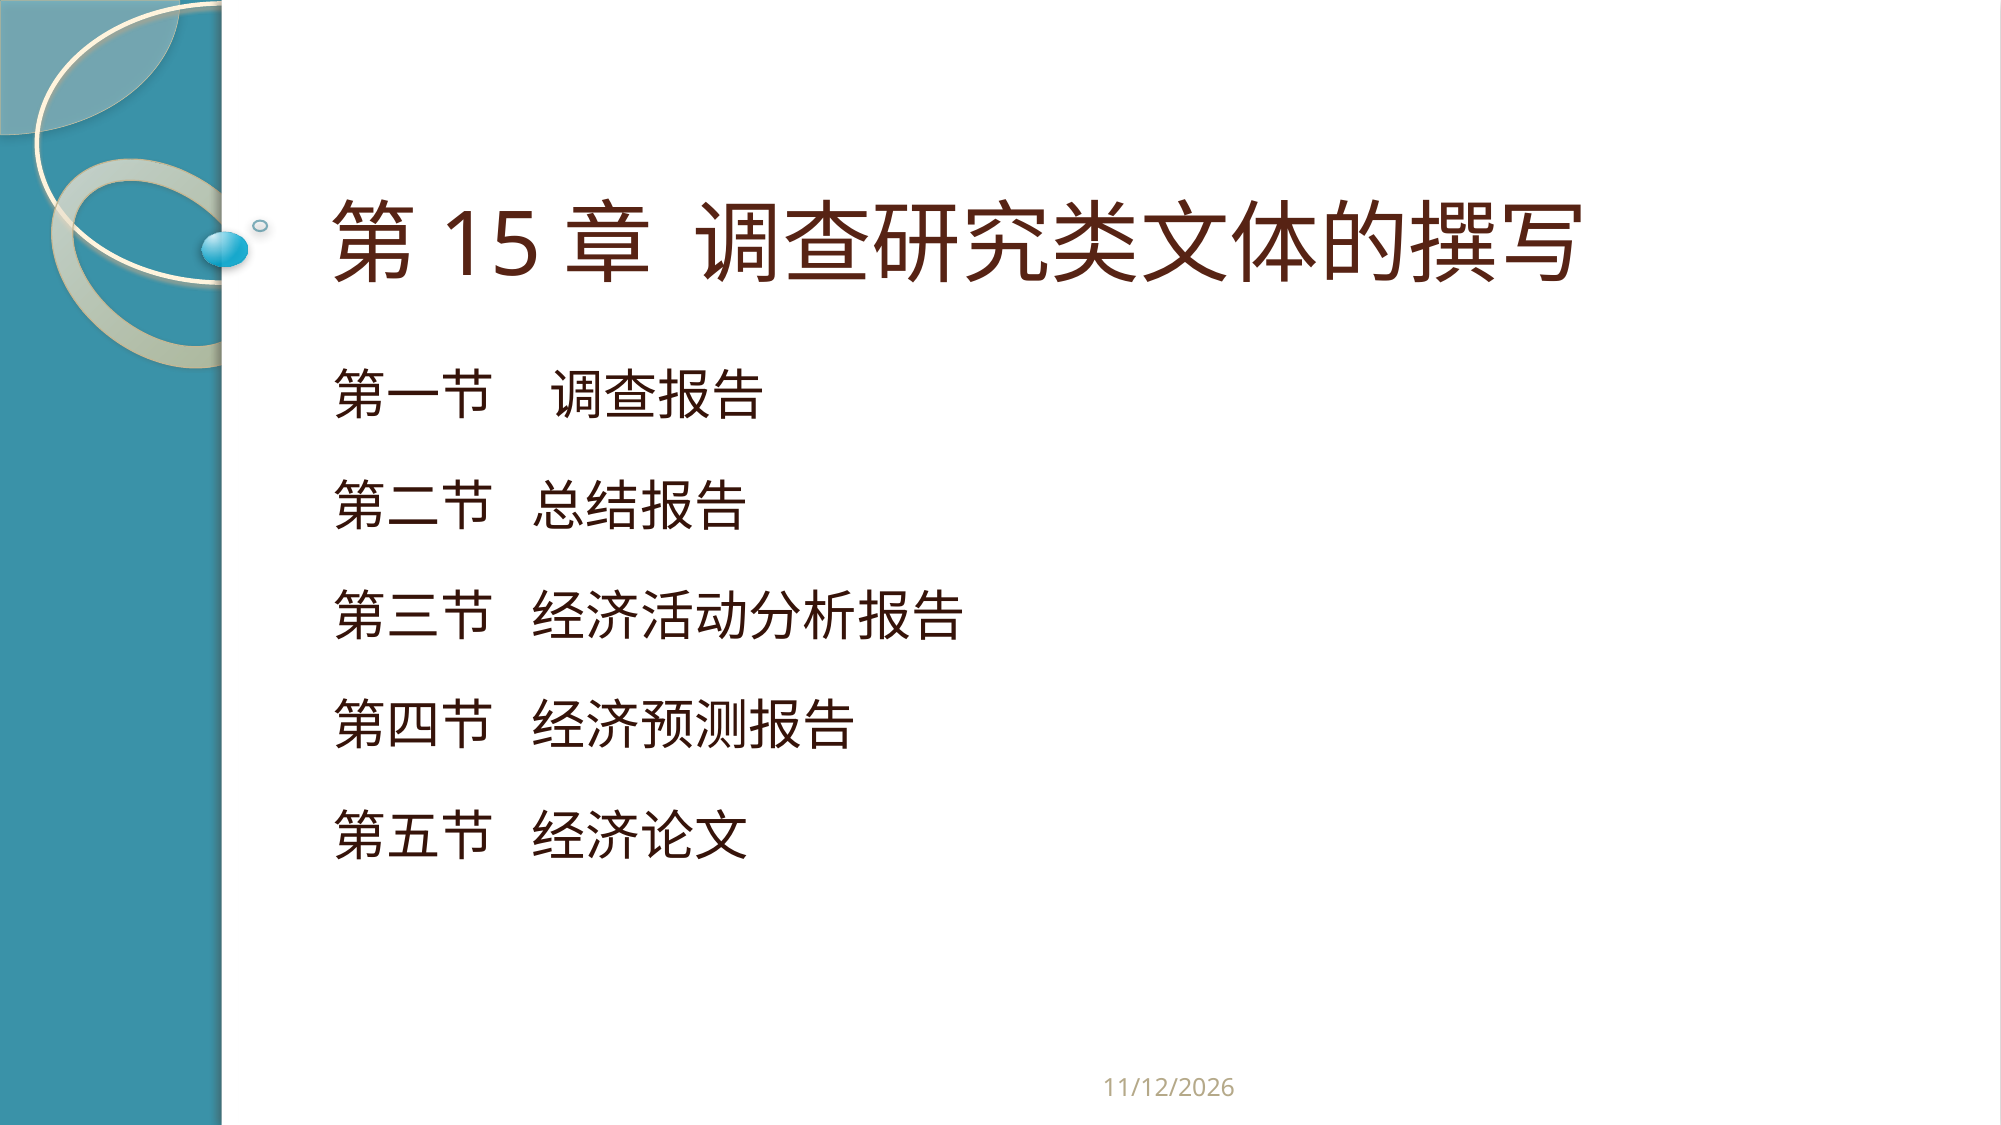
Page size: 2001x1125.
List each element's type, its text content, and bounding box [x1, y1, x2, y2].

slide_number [783, 1034, 1250, 1113]
title 第15章 调查研究类文体的撰写 [313, 59, 1934, 301]
subtitle 第一节 调查报告 第二节 总结报告 第三节 经济活动分析报告 第四节 经济预测报告 第五节 经济论文 [313, 360, 1934, 940]
